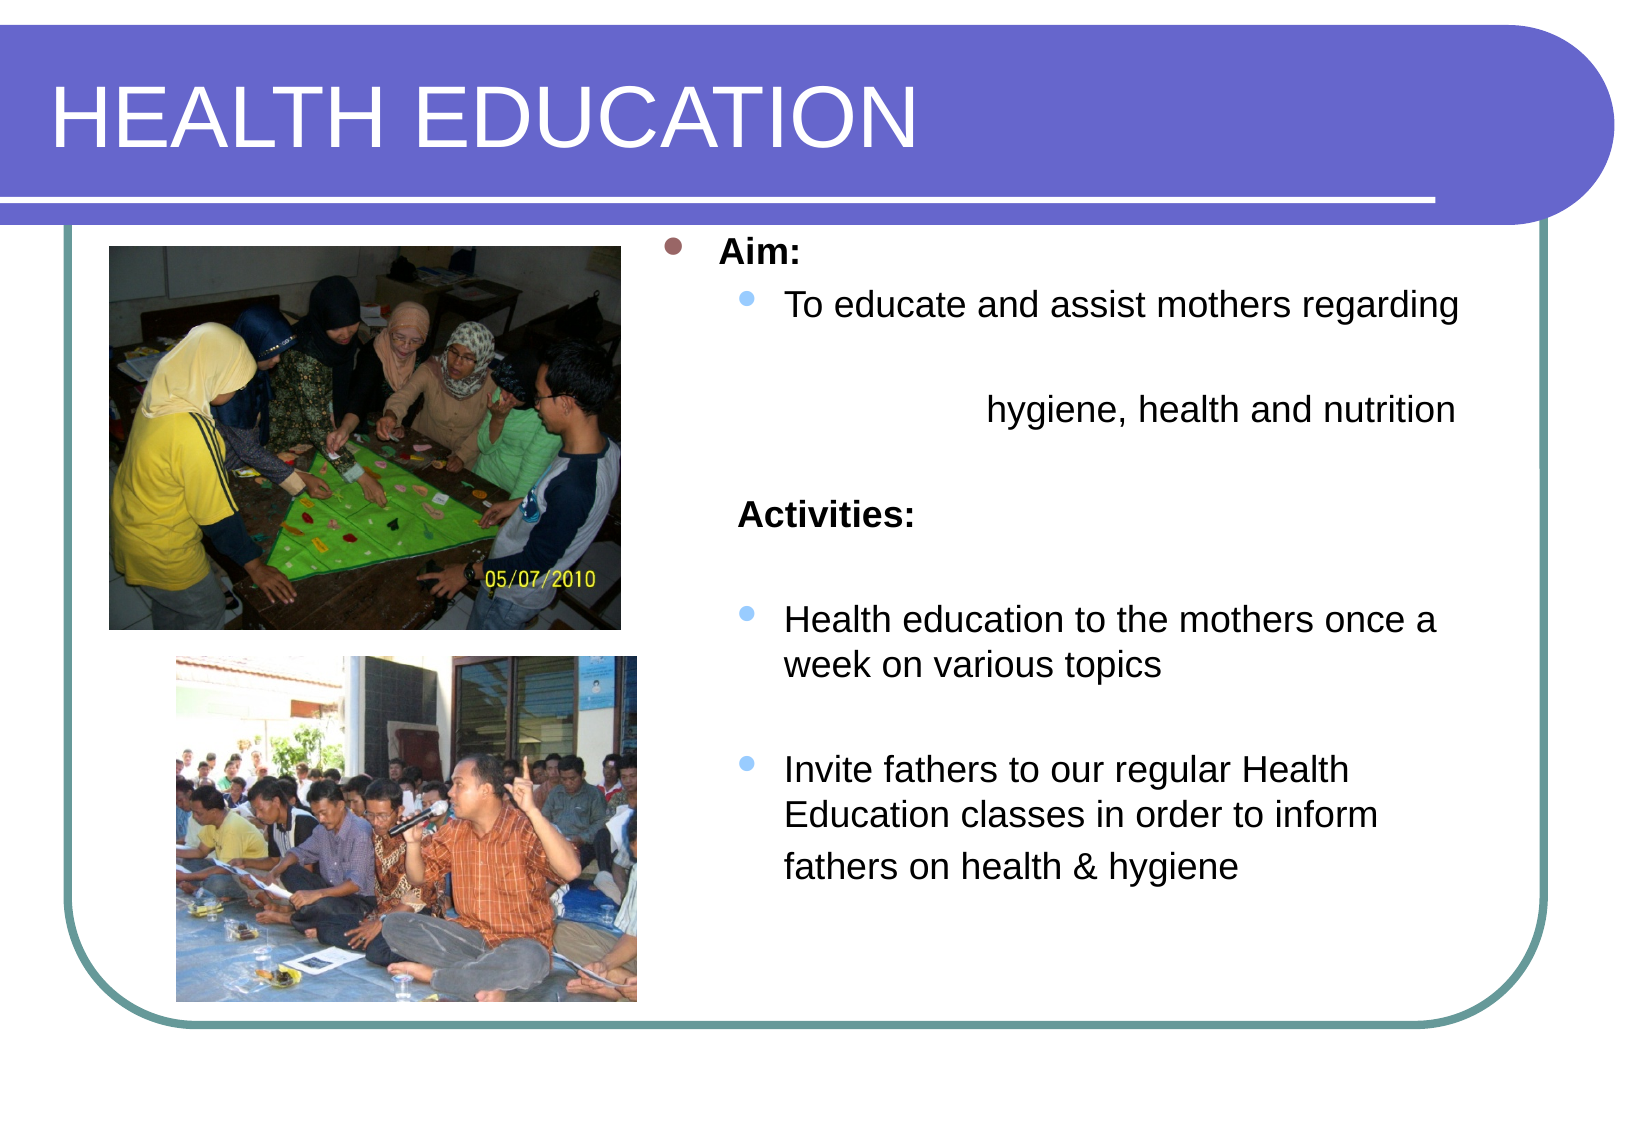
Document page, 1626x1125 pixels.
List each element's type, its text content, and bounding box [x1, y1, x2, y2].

list Aim: To educate and assist mothers regarding hygiene, health and nutrition Activities: Health education to the mothers once a week on various topics Invite fathers to our regular Health Education classes in order to inform fathers on health & hygiene [646, 219, 1533, 1000]
picture [176, 655, 637, 1002]
picture [109, 245, 621, 630]
title HEALTH EDUCATION [34, 37, 1460, 188]
